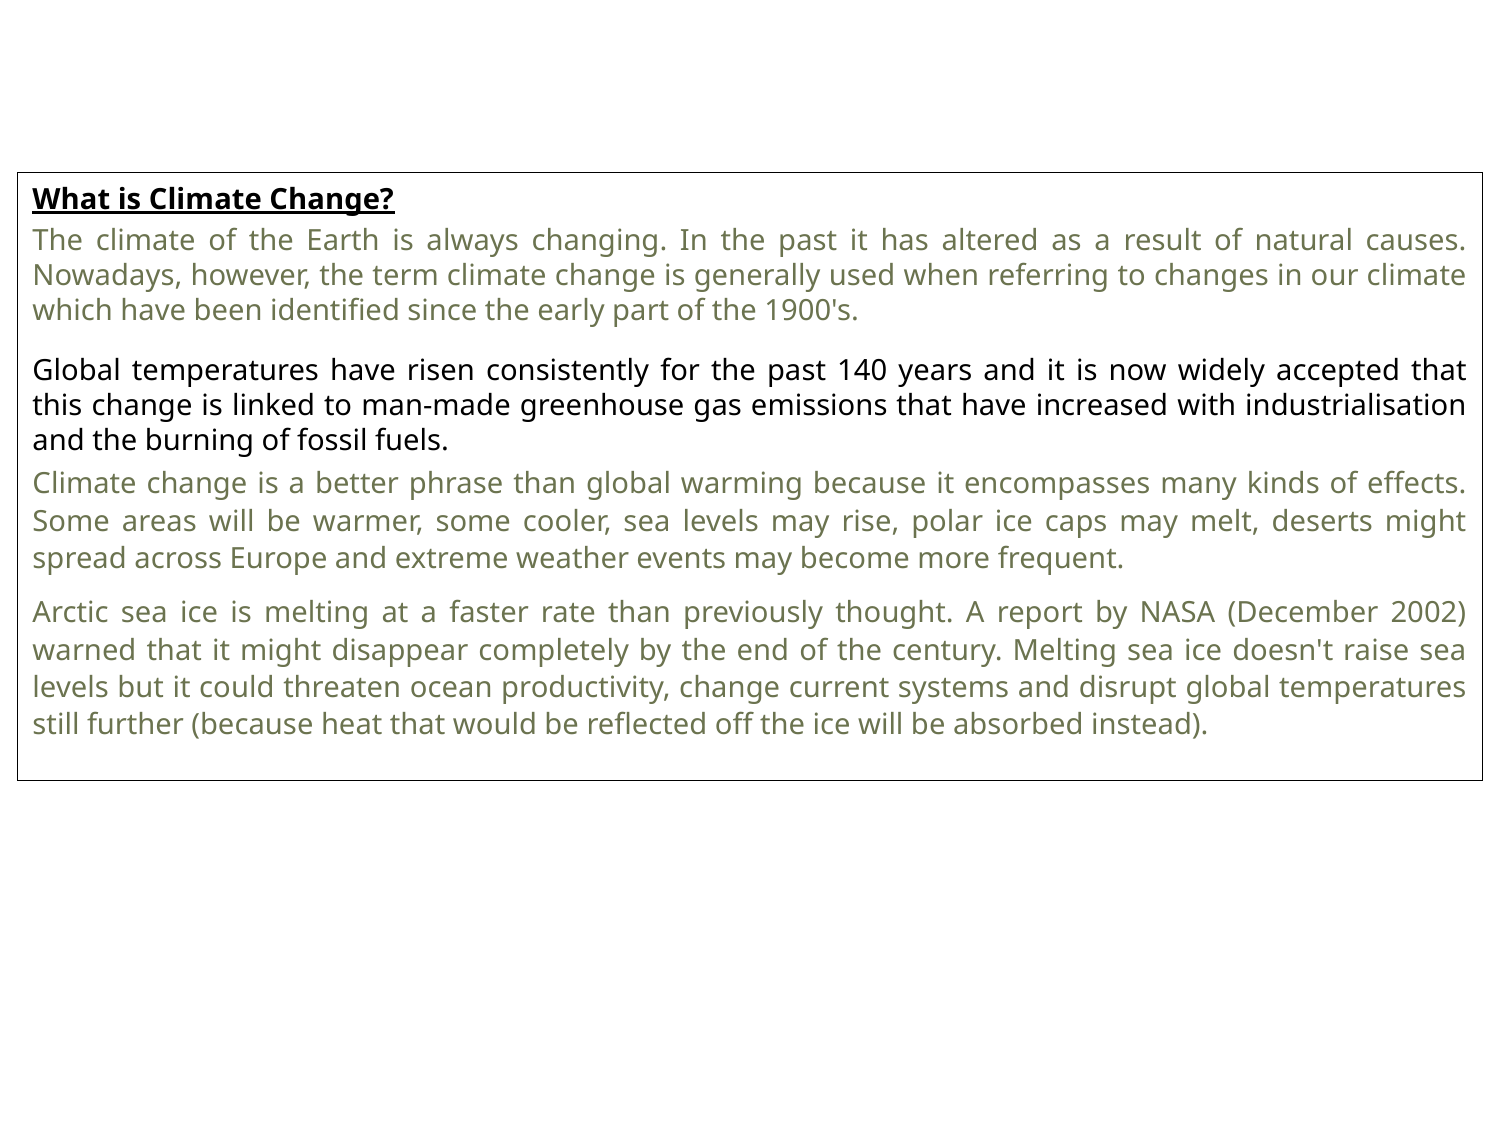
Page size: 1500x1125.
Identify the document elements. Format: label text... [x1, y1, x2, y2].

text_box What is Climate Change? The climate of the Earth is always changing. In the past it has altered as a result of natural causes. Nowadays, however, the term climate change is generally used when referring to changes in our climate which have been identified since the early part of the 1900's. Global temperatures have risen consistently for the past 140 years and it is now widely accepted that this change is linked to man-made greenhouse gas emissions that have increased with industrialisation and the burning of fossil fuels. Climate change is a better phrase than global warming because it encompasses many kinds of effects. Some areas will be warmer, some cooler, sea levels may rise, polar ice caps may melt, deserts might spread across Europe and extreme weather events may become more frequent. Arctic sea ice is melting at a faster rate than previously thought. A report by NASA (December 2002) warned that it might disappear completely by the end of the century. Melting sea ice doesn't raise sea levels but it could threaten ocean productivity, change current systems and disrupt global temperatures still further (because heat that would be reflected off the ice will be absorbed instead). [17, 172, 1483, 781]
